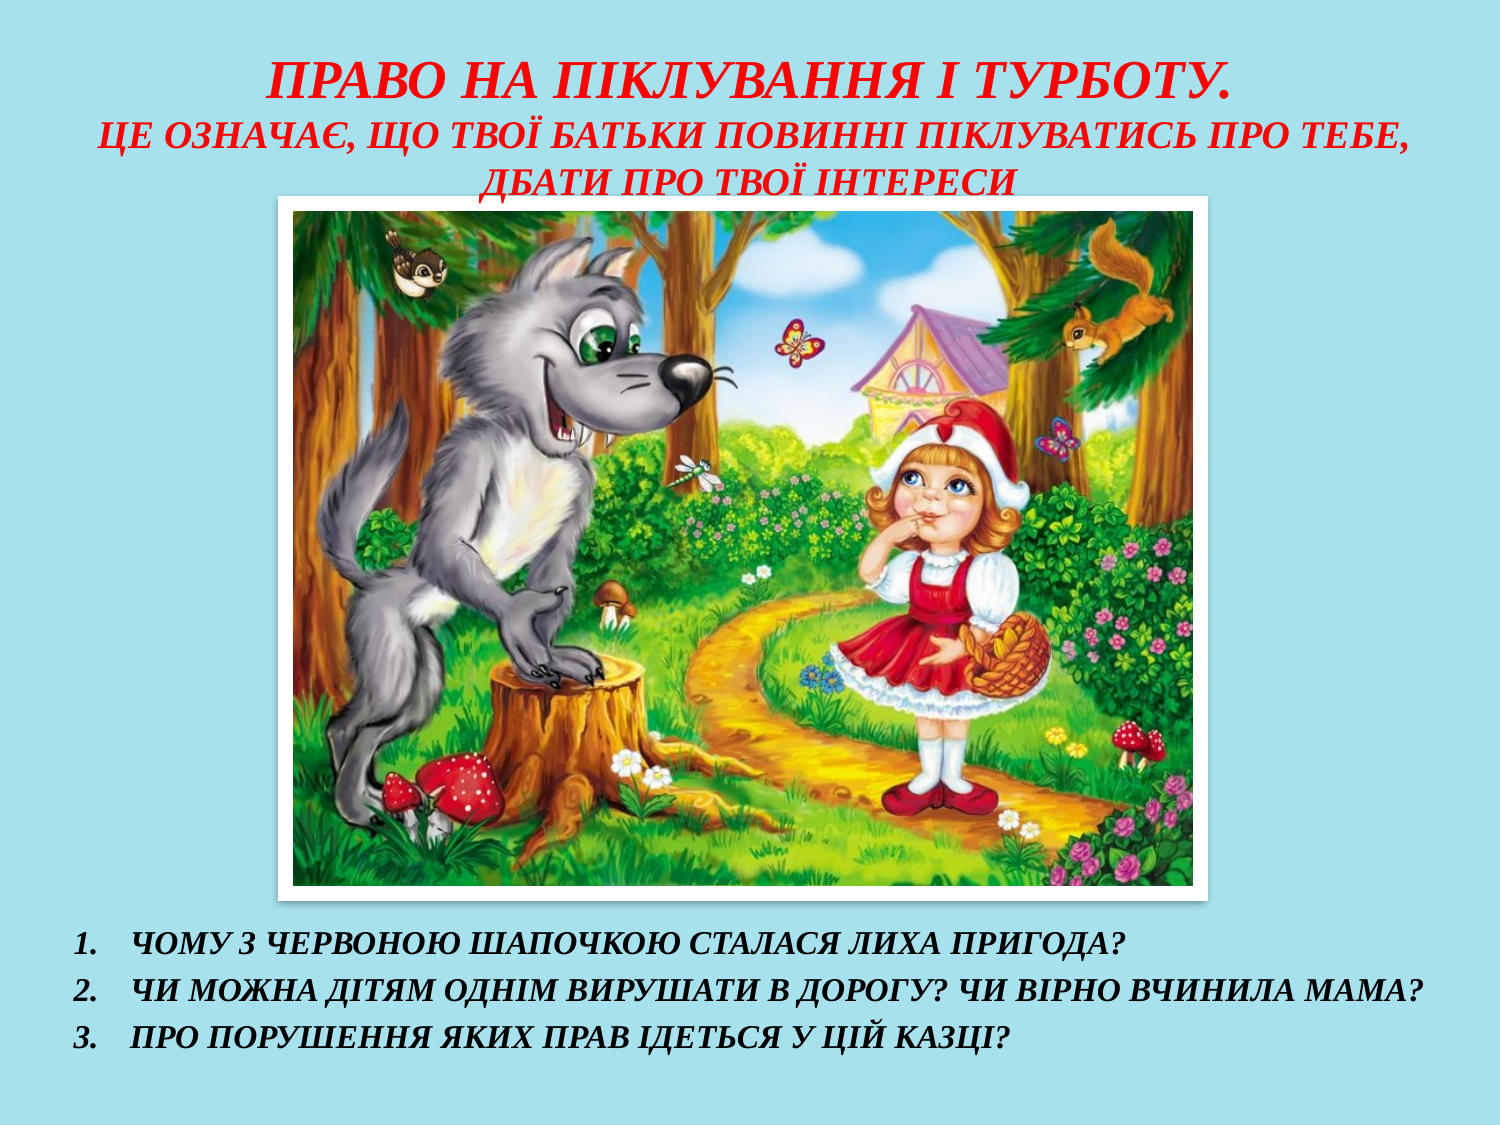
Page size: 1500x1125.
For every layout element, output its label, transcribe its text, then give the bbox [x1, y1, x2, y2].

picture [292, 210, 1194, 887]
title ПРАВО НА ПІКЛУВАННЯ І ТУРБОТУ. ЦЕ ОЗНАЧАЄ, ЩО ТВОЇ БАТЬКИ ПОВИННІ ПІКЛУВАТИСЬ ПРО ТЕБЕ, ДБАТИ ПРО ТВОЇ ІНТЕРЕСИ [35, 35, 1465, 211]
list ЧОМУ З ЧЕРВОНОЮ ШАПОЧКОЮ СТАЛАСЯ ЛИХА ПРИГОДА? ЧИ МОЖНА ДІТЯМ ОДНІМ ВИРУШАТИ В ДОРОГУ? ЧИ ВІРНО ВЧИНИЛА МАМА? ПРО ПОРУШЕННЯ ЯКИХ ПРАВ ІДЕТЬСЯ У ЦІЙ КАЗЦІ? [58, 914, 1500, 1047]
